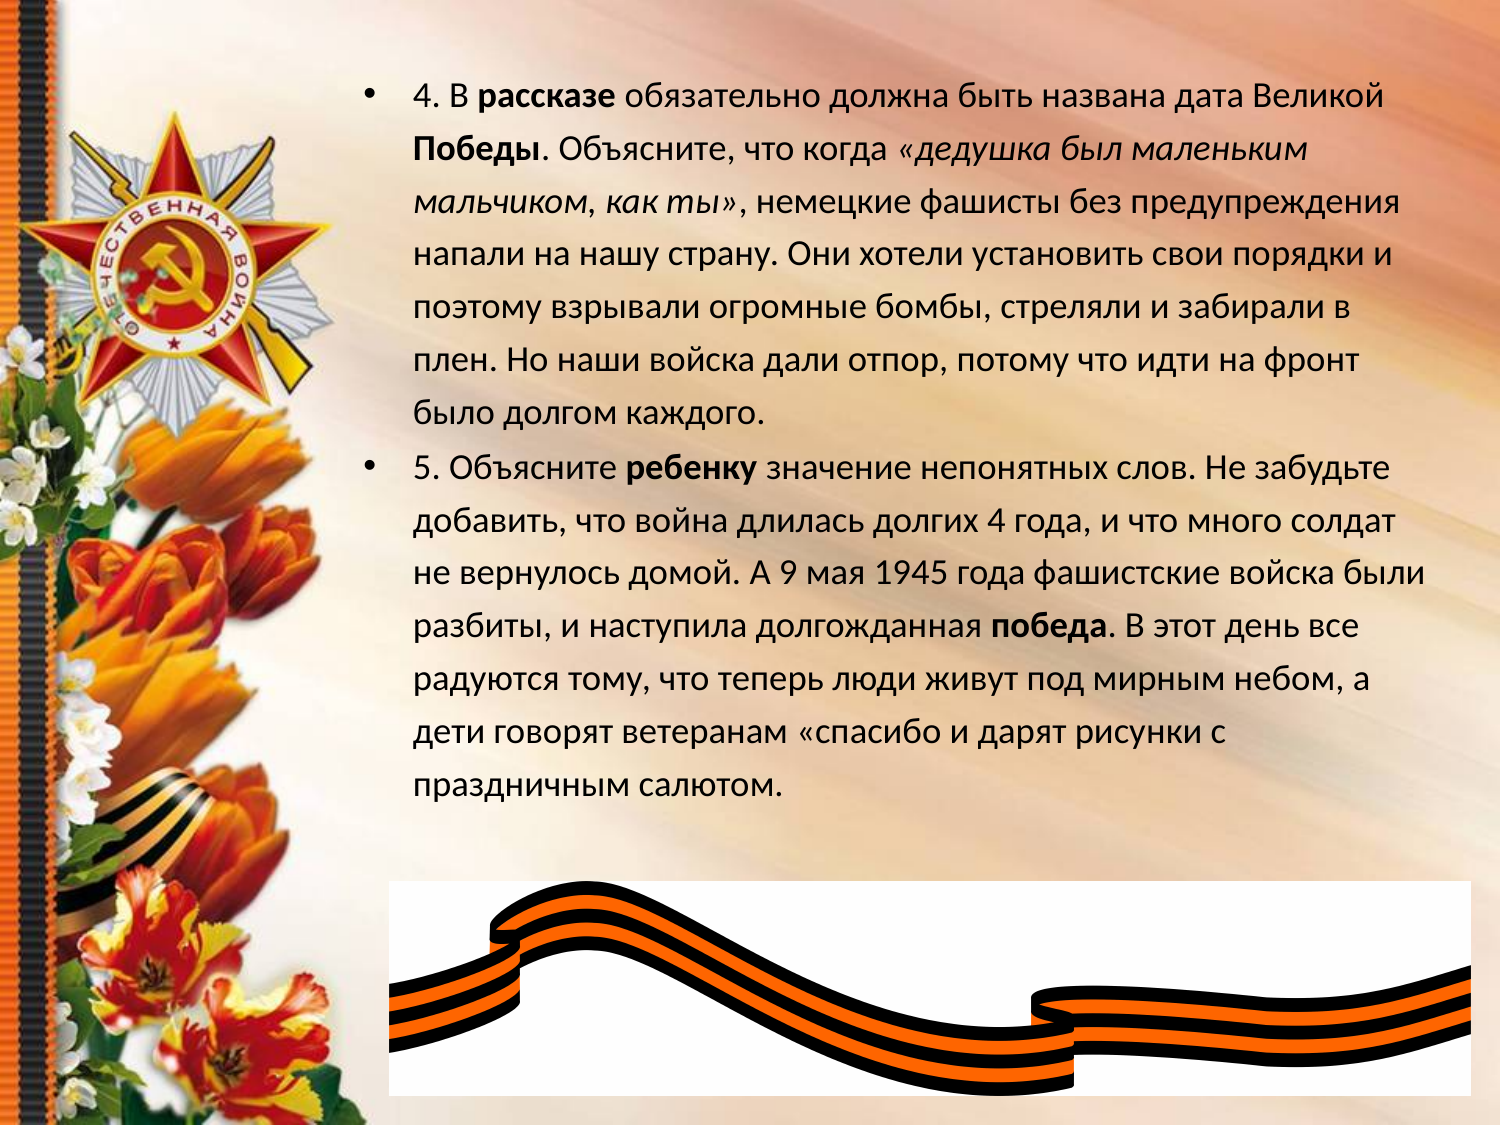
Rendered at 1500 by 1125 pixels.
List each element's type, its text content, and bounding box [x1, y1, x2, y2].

list 4. В рассказе обязательно должна быть названа дата Великой Победы. Объясните, что когда «дедушка был маленьким мальчиком, как ты», немецкие фашисты без предупреждения напали на нашу страну. Они хотели установить свои порядки и поэтому взрывали огромные бомбы, стреляли и забирали в плен. Но наши войска дали отпор, потому что идти на фронт было долгом каждого. 5. Объясните ребенку значение непонятных слов. Не забудьте добавить, что война длилась долгих 4 года, и что много солдат не вернулось домой. А 9 мая 1945 года фашистские войска были разбиты, и наступила долгожданная победа. В этот день все радуются тому, что теперь люди живут под мирным небом, а дети говорят ветеранам «спасибо и дарят рисунки с праздничным салютом. [348, 54, 1447, 870]
picture [0, 0, 1500, 1125]
